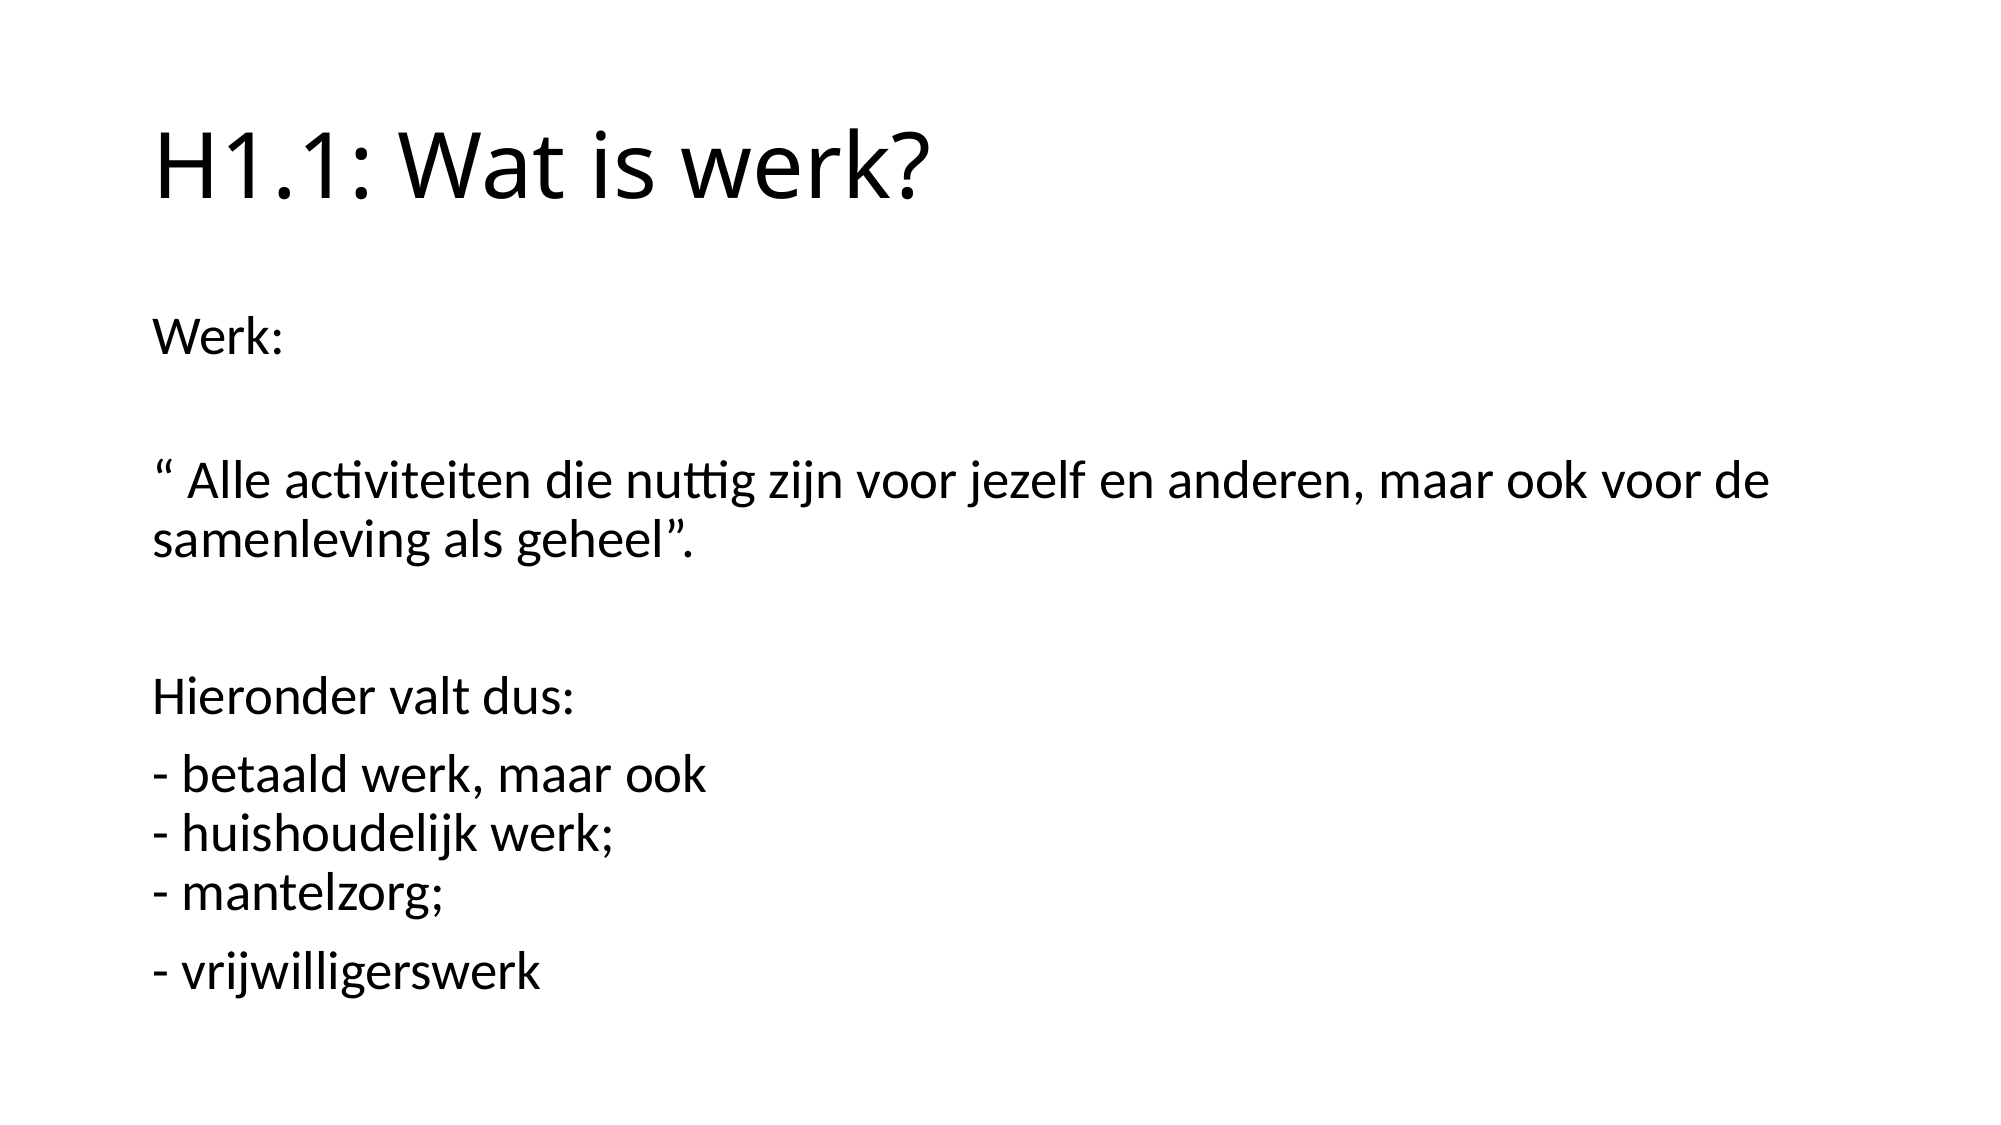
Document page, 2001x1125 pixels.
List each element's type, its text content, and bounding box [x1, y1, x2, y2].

list Werk: “ Alle activiteiten die nuttig zijn voor jezelf en anderen, maar ook voor de samenleving als geheel”. Hieronder valt dus: - betaald werk, maar ook - huishoudelijk werk; - mantelzorg; - vrijwilligerswerk [137, 299, 1863, 1014]
title H1.1: Wat is werk? [137, 59, 1863, 278]
